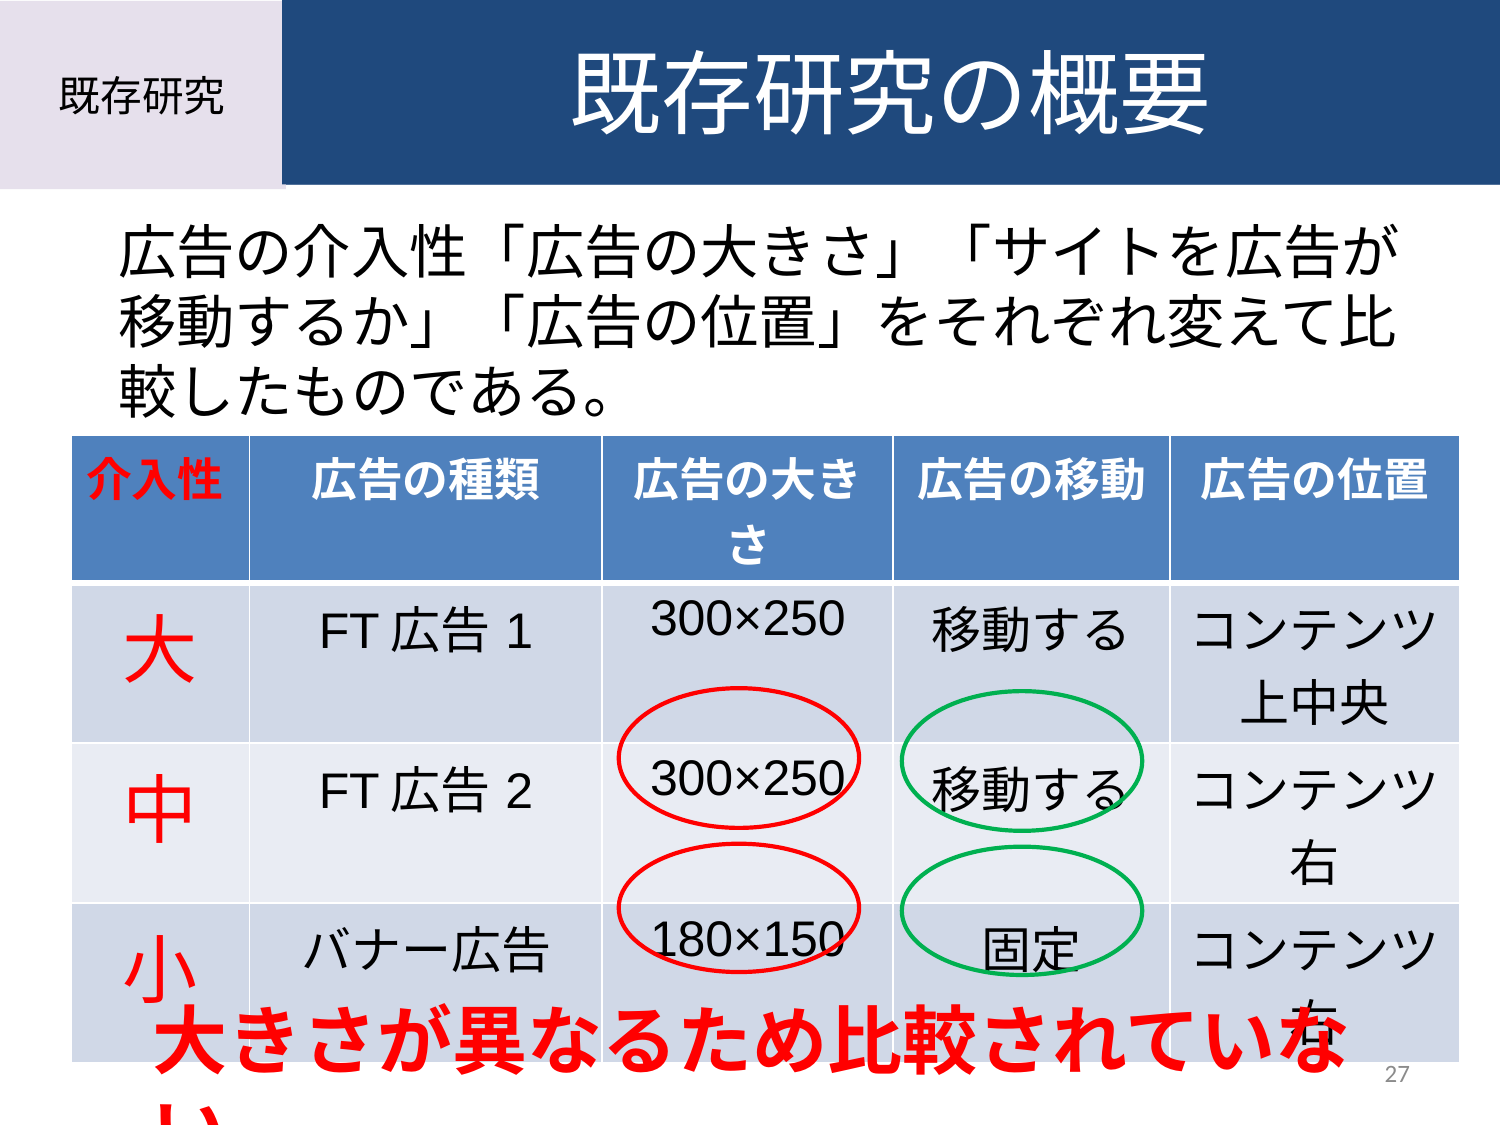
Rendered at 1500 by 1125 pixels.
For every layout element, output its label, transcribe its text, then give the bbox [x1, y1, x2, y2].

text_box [0, 0, 1500, 190]
table_header 広告の大きさ [603, 436, 892, 580]
table_cell 小 [72, 904, 249, 1062]
text_box 大きさが異なるため比較されていない [137, 985, 1428, 1125]
text_box [899, 689, 1145, 833]
table_cell 180×150 [603, 904, 892, 985]
table_cell 固定 [894, 904, 1169, 985]
table_cell FT広告1 [250, 586, 601, 742]
table_cell バナー広告 [250, 904, 601, 985]
table_cell 大 [72, 586, 249, 742]
table_cell FT広告2 [250, 744, 601, 902]
table_cell コンテンツ 右 [1171, 904, 1459, 1062]
table_header 介入性 [72, 436, 249, 580]
table_cell 300×250 [603, 744, 892, 902]
table_header 広告の移動 [894, 436, 1169, 580]
table_cell コンテンツ 上中央 [1171, 586, 1459, 742]
text_box [616, 841, 862, 975]
table_cell 中 [72, 744, 249, 902]
table_cell コンテンツ 右 [1171, 744, 1459, 902]
table_cell 移動する [894, 744, 1169, 902]
table_header 広告の位置 [1171, 436, 1459, 580]
text_box 広告の介入性「広告の大きさ」「サイトを広告が移動するか」「広告の位置」をそれぞれ変えて比較したものである。 [103, 208, 1428, 433]
table_header 広告の種類 [250, 436, 601, 580]
table_cell 300×250 [603, 586, 892, 742]
text_box [616, 686, 862, 830]
text_box [899, 844, 1145, 978]
table_cell 移動する [894, 586, 1169, 742]
